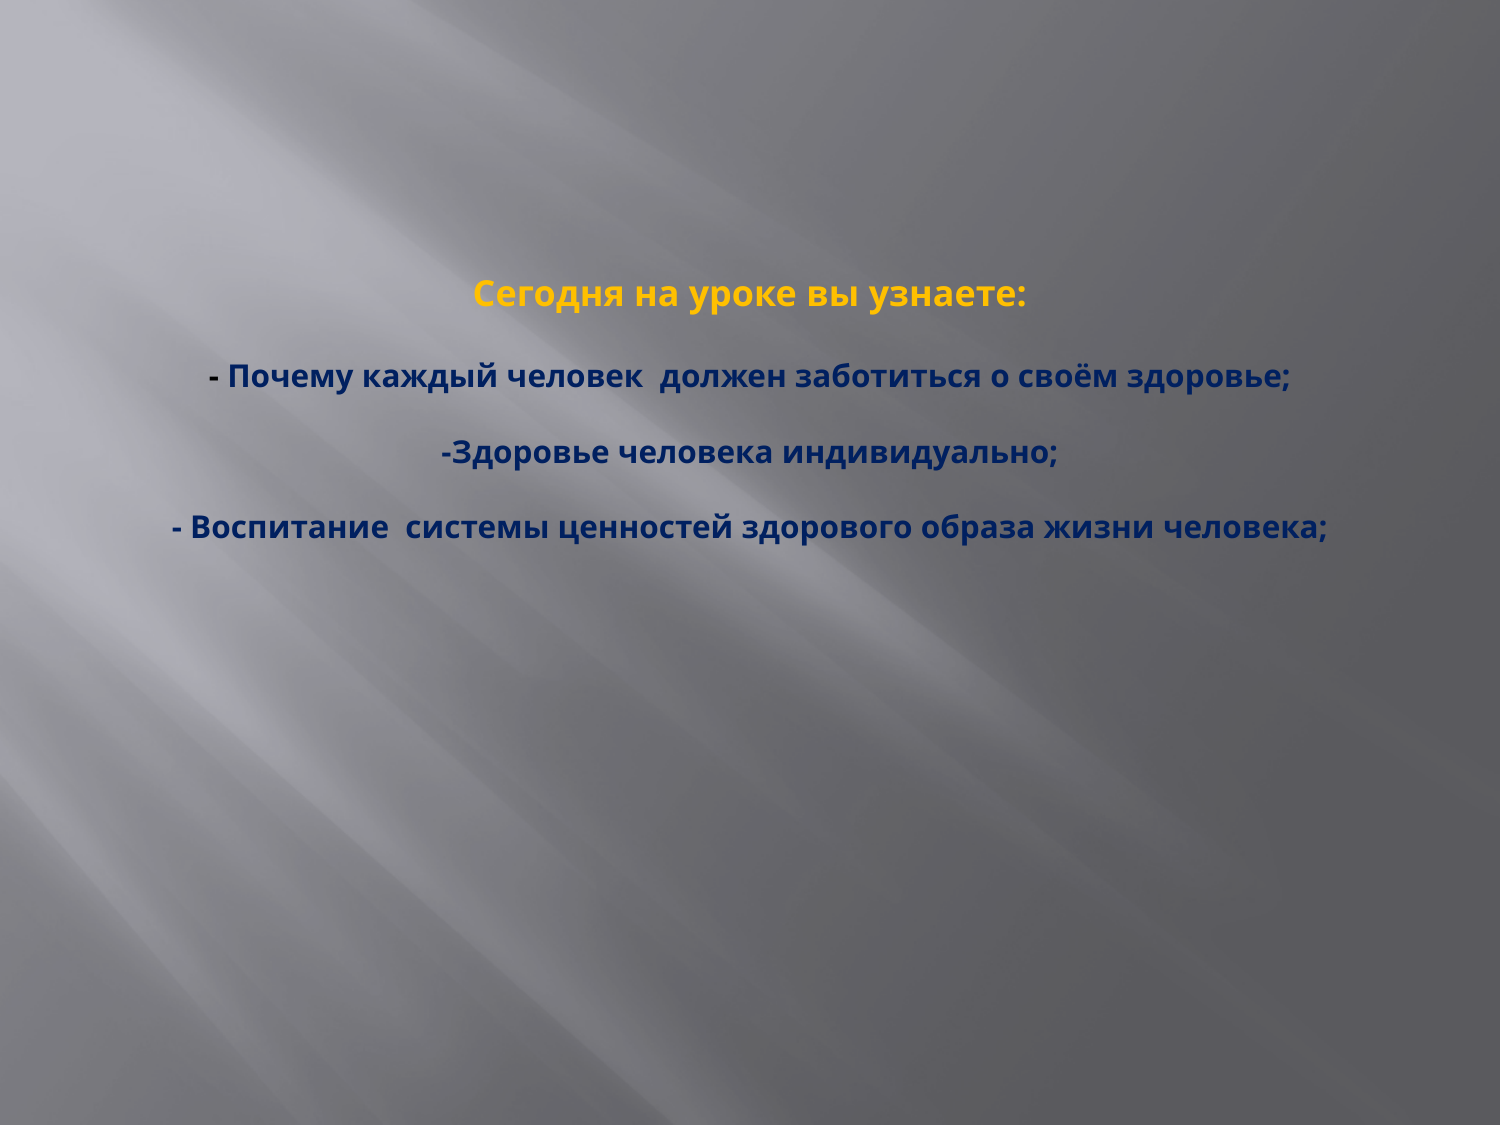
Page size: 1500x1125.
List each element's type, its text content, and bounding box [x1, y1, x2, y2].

title Сегодня на уроке вы узнаете: - Почему каждый человек должен заботиться о своём здоровье; -Здоровье человека индивидуально; - Воспитание системы ценностей здорового образа жизни человека; [75, 45, 1425, 668]
